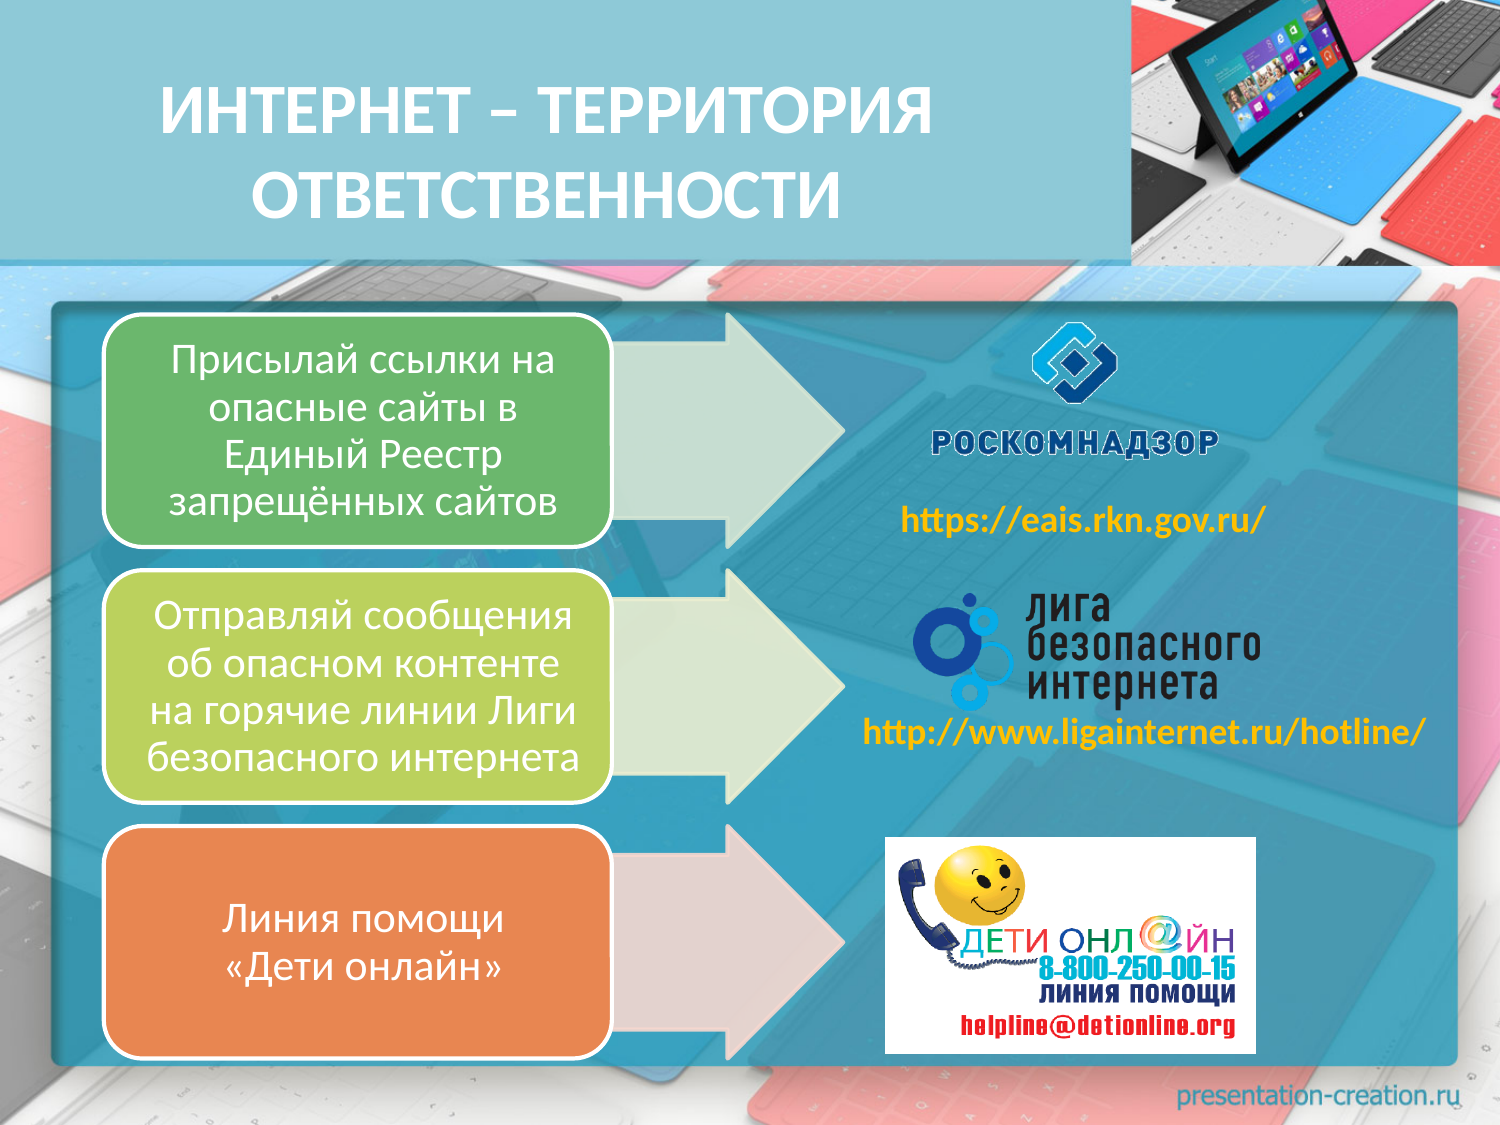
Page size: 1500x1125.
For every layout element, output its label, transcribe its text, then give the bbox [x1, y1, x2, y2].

title ИНТЕРНЕТ – ТЕРРИТОРИЯ ОТВЕТСТВЕННОСТИ [73, 59, 1022, 238]
picture [0, 0, 1500, 1125]
text_box http://www.ligainternet.ru/hotline/ [848, 699, 1462, 760]
text_box https://eais.rkn.gov.ru/ [885, 487, 1288, 548]
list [102, 314, 845, 1059]
